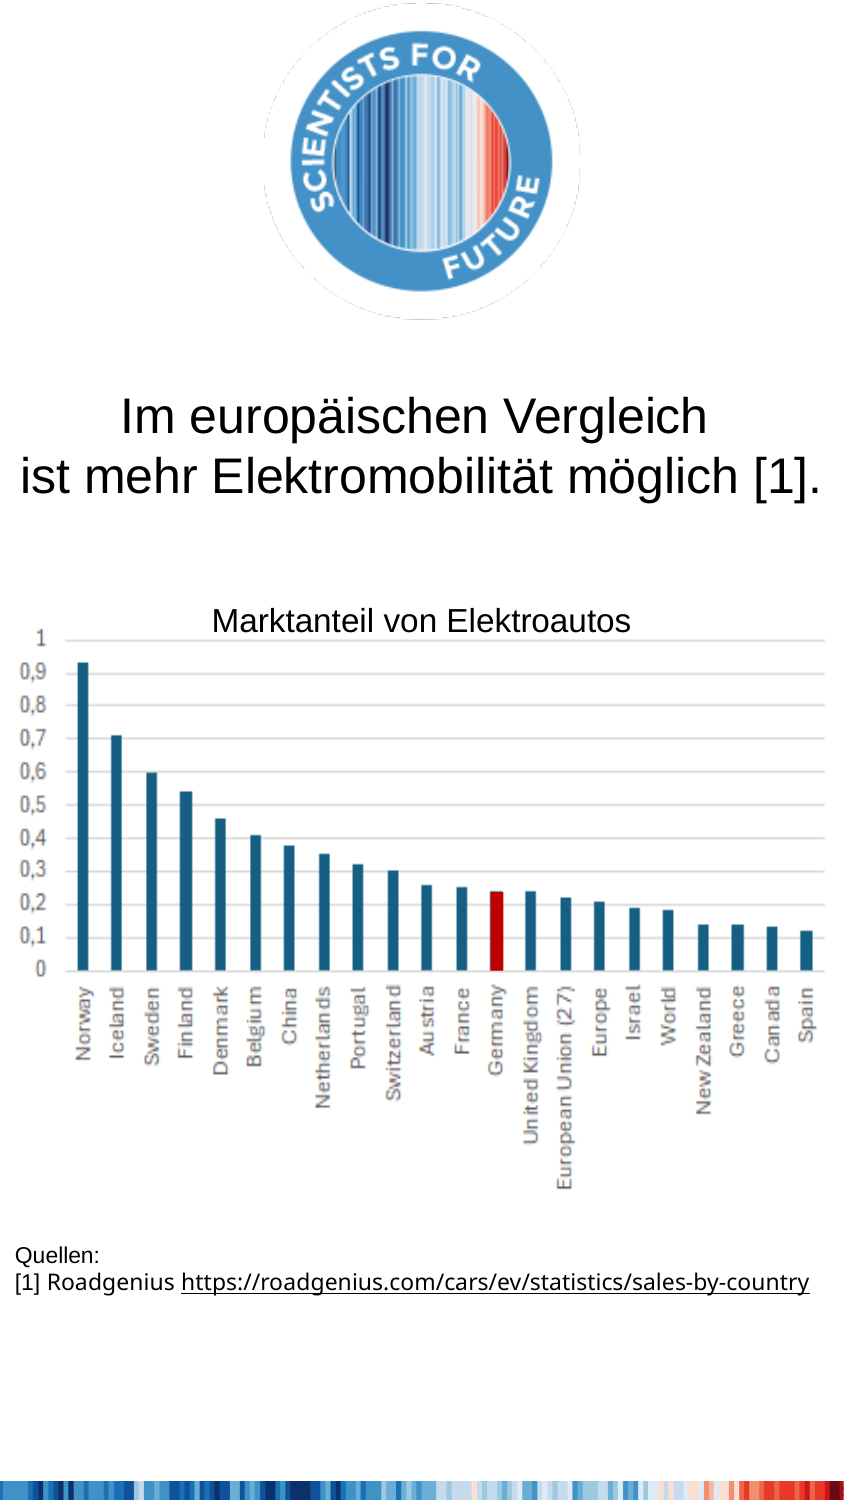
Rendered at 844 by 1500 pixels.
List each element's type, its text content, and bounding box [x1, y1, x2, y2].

text_box Marktanteil von Elektroautos [196, 591, 647, 618]
text_box Quellen: [1] Roadgenius https://roadgenius.com/cars/ev/statistics/sales-by-country [0, 1232, 844, 1307]
picture [263, 2, 581, 323]
text_box Im europäischen Vergleich ist mehr Elektromobilität möglich [1]. [5, 376, 839, 512]
picture [0, 1481, 844, 1500]
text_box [16, 618, 838, 1201]
